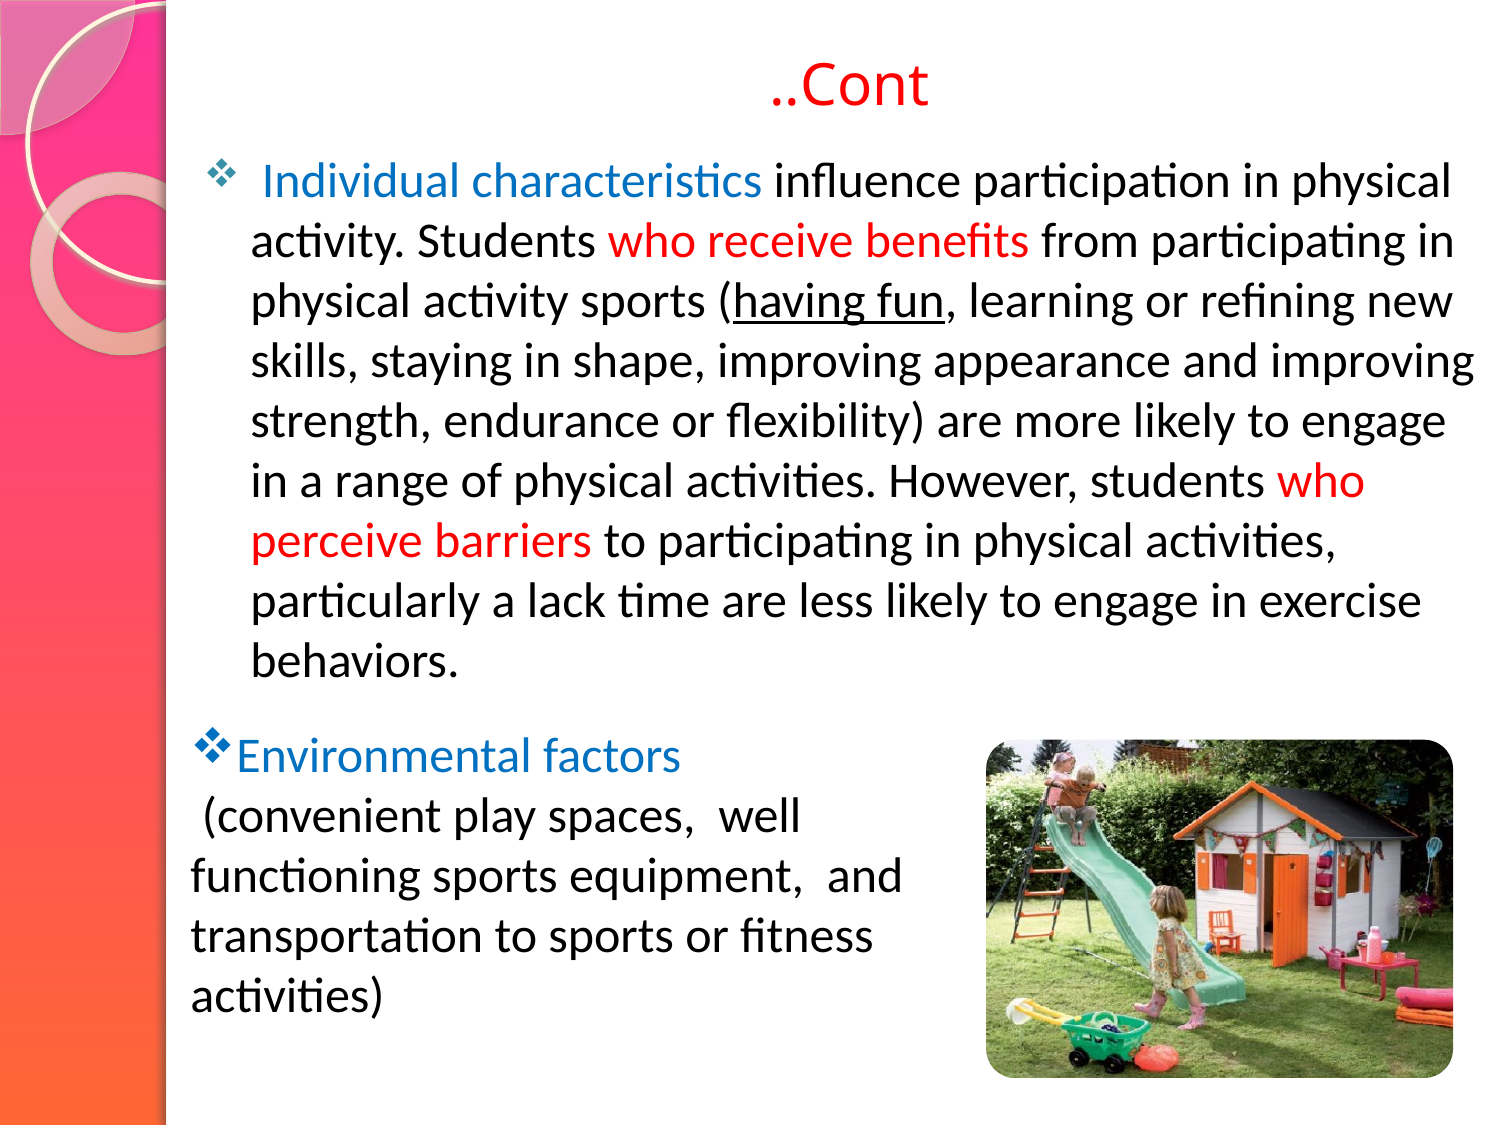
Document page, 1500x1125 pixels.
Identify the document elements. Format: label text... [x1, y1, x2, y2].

title Cont.. [234, 0, 1465, 140]
list Individual characteristics influence participation in physical activity. Students who receive benefits from participating in physical activity sports (having fun, learning or refining new skills, staying in shape, improving appearance and improving strength, endurance or flexibility) are more likely to engage in a range of physical activities. However, students who perceive barriers to participating in physical activities, particularly a lack time are less likely to engage in exercise behaviors. [175, 140, 1500, 985]
text_box Environmental factors (convenient play spaces, well functioning sports equipment, and transportation to sports or fitness activities) [175, 714, 961, 1125]
picture [985, 739, 1454, 1079]
